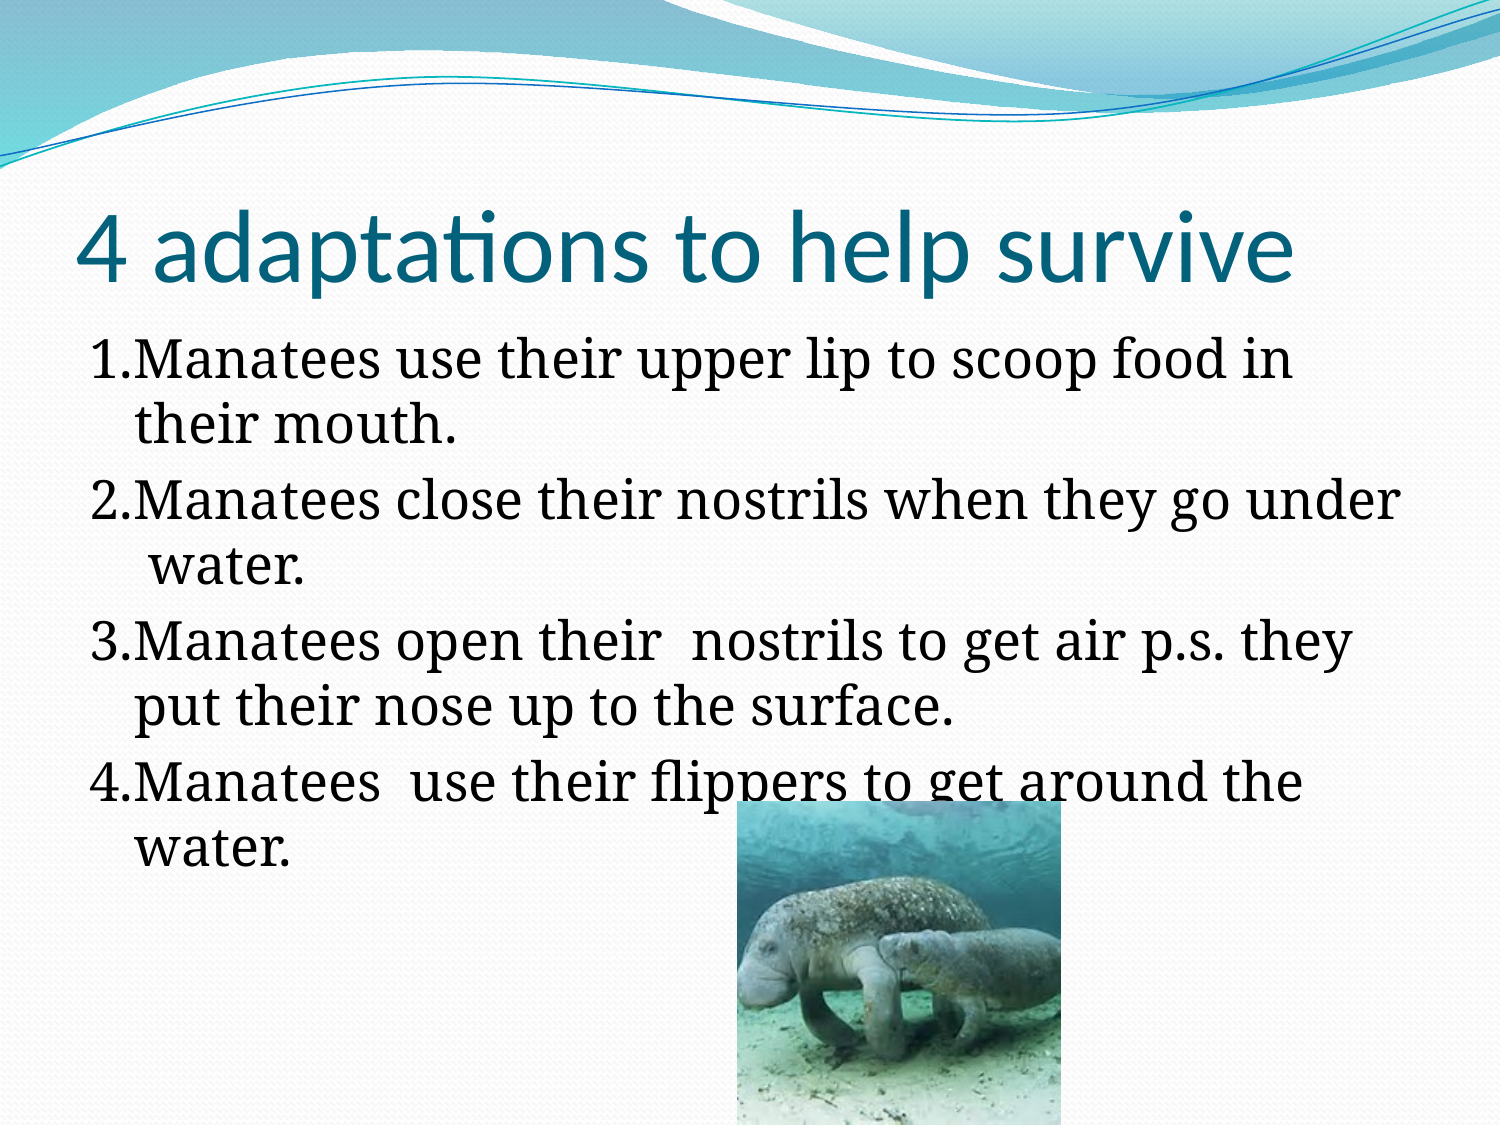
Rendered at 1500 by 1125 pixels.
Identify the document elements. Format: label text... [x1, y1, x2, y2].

list 1.Manatees use their upper lip to scoop food in their mouth. 2.Manatees close their nostrils when they go under water. 3.Manatees open their nostrils to get air p.s. they put their nose up to the surface. 4.Manatees use their flippers to get around the water. [75, 317, 1425, 1038]
title 4 adaptations to help survive [75, 115, 1425, 303]
picture [737, 801, 1062, 1125]
